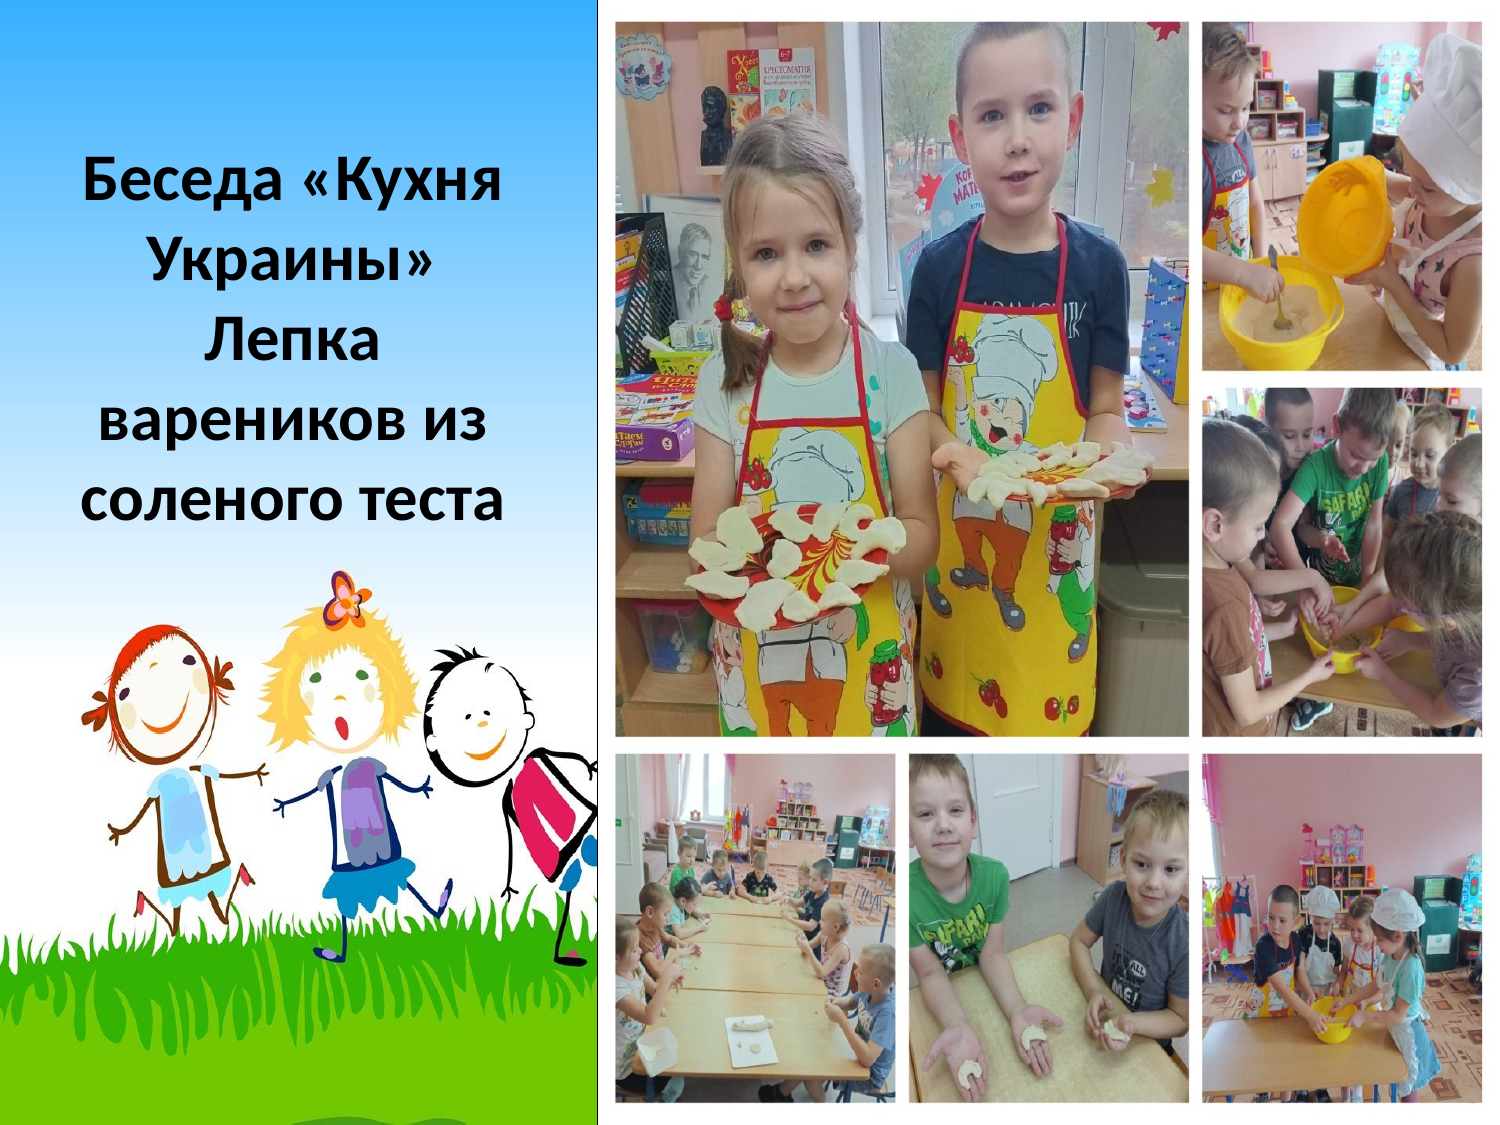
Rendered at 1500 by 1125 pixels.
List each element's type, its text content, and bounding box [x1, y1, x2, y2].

title Беседа «Кухня Украины» Лепка вареников из соленого теста [35, 0, 551, 668]
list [597, 0, 1500, 1125]
picture [0, 0, 597, 1125]
